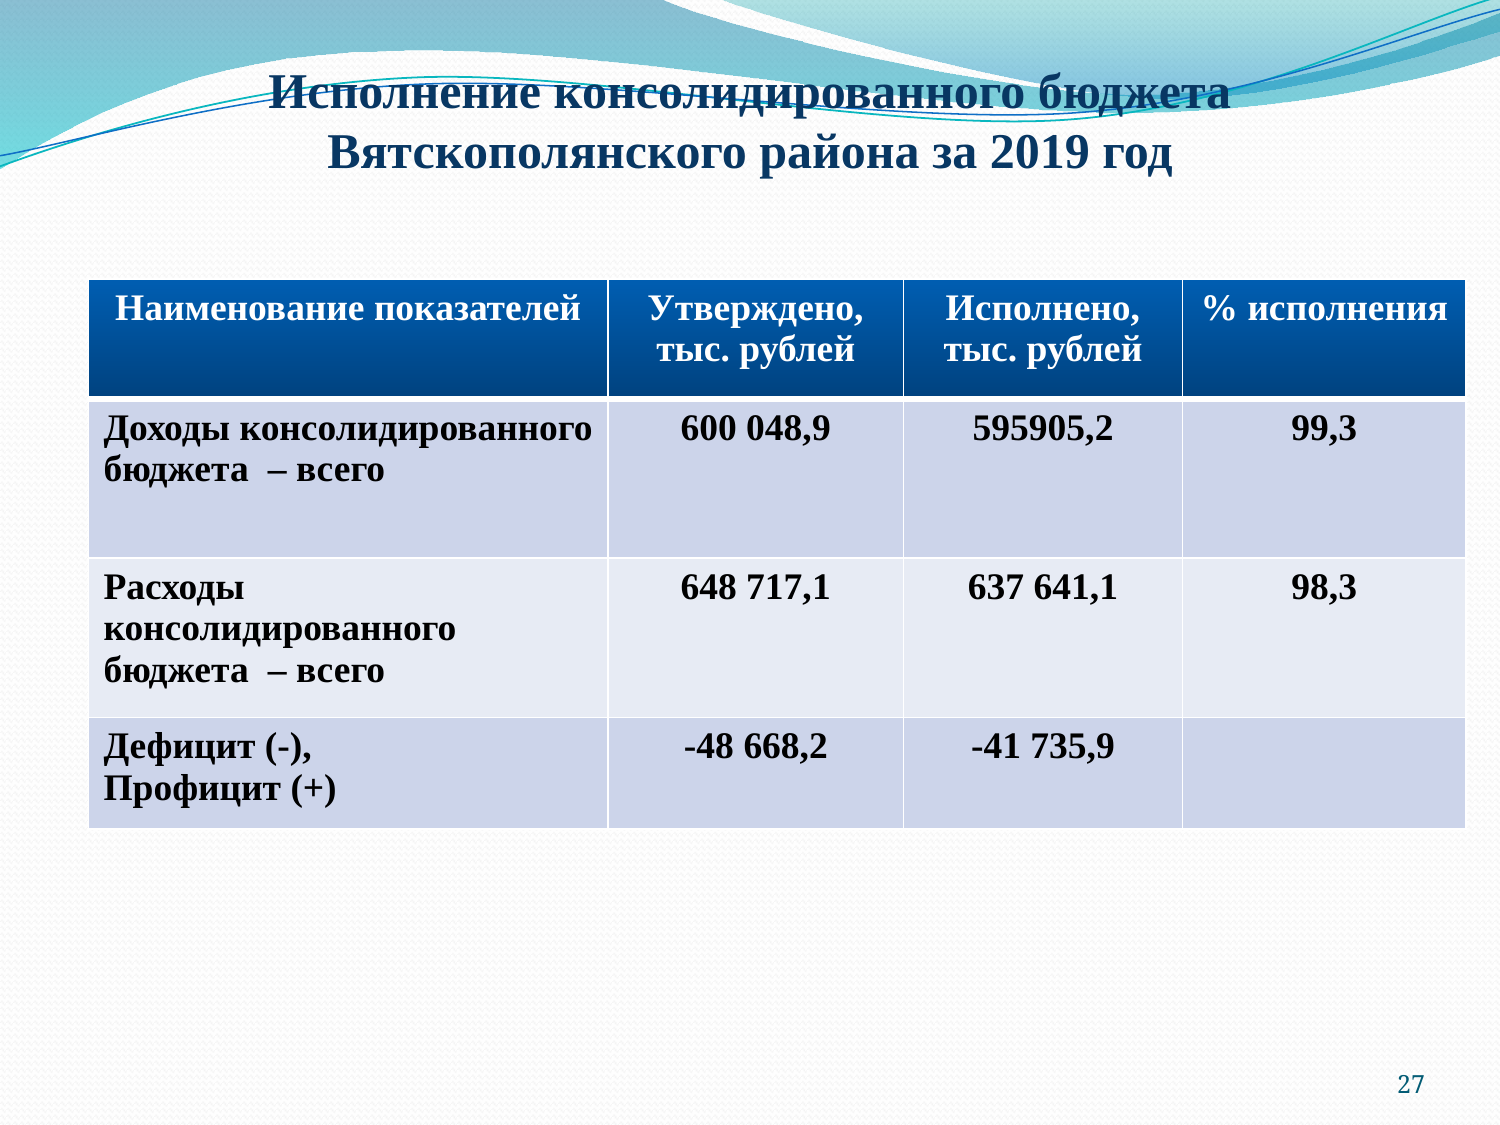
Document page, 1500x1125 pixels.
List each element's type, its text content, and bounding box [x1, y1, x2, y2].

slide_number 27 [1299, 1042, 1425, 1103]
table_cell 648 717,1 [609, 559, 903, 717]
table_cell -48 668,2 [609, 718, 903, 828]
table_header Исполнено, тыс. рублей [904, 280, 1182, 396]
table_cell 637 641,1 [904, 559, 1182, 717]
table_header Утверждено, тыс. рублей [609, 280, 903, 396]
table_cell Расходы консолидированного бюджета – всего [89, 559, 607, 717]
table_header % исполнения [1183, 280, 1465, 396]
title Исполнение консолидированного бюджета Вятскополянского района за 2019 год [75, 45, 1425, 185]
table_cell Доходы консолидированного бюджета – всего [89, 402, 607, 557]
table_cell [1183, 718, 1465, 828]
table_cell 600 048,9 [609, 402, 903, 557]
table_cell -41 735,9 [904, 718, 1182, 828]
table_header Наименование показателей [89, 280, 607, 396]
table_cell 99,3 [1183, 402, 1465, 557]
table_cell 98,3 [1183, 559, 1465, 717]
table_cell 595905,2 [904, 402, 1182, 557]
table_cell Дефицит (-), Профицит (+) [89, 718, 607, 828]
